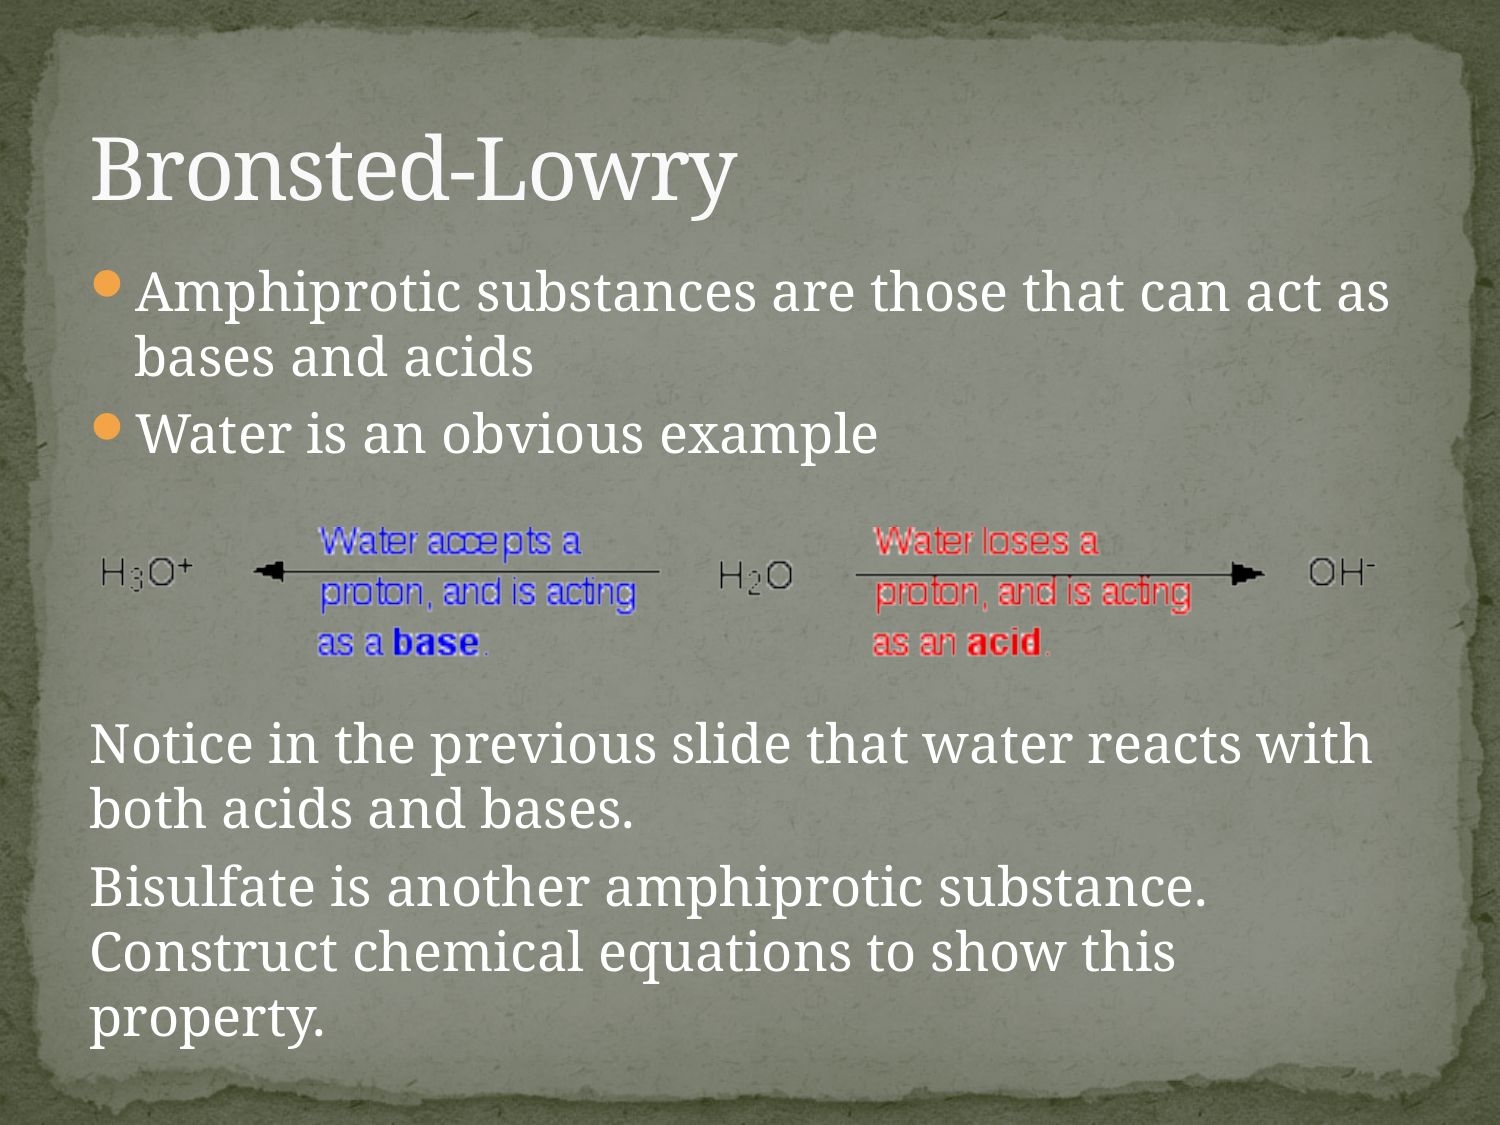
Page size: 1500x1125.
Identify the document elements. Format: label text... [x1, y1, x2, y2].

picture [100, 527, 1387, 683]
title Bronsted-Lowry [74, 24, 1425, 225]
list Amphiprotic substances are those that can act as bases and acids Water is an obvious example Notice in the previous slide that water reacts with both acids and bases. Bisulfate is another amphiprotic substance. Construct chemical equations to show this property. [75, 249, 1425, 1000]
